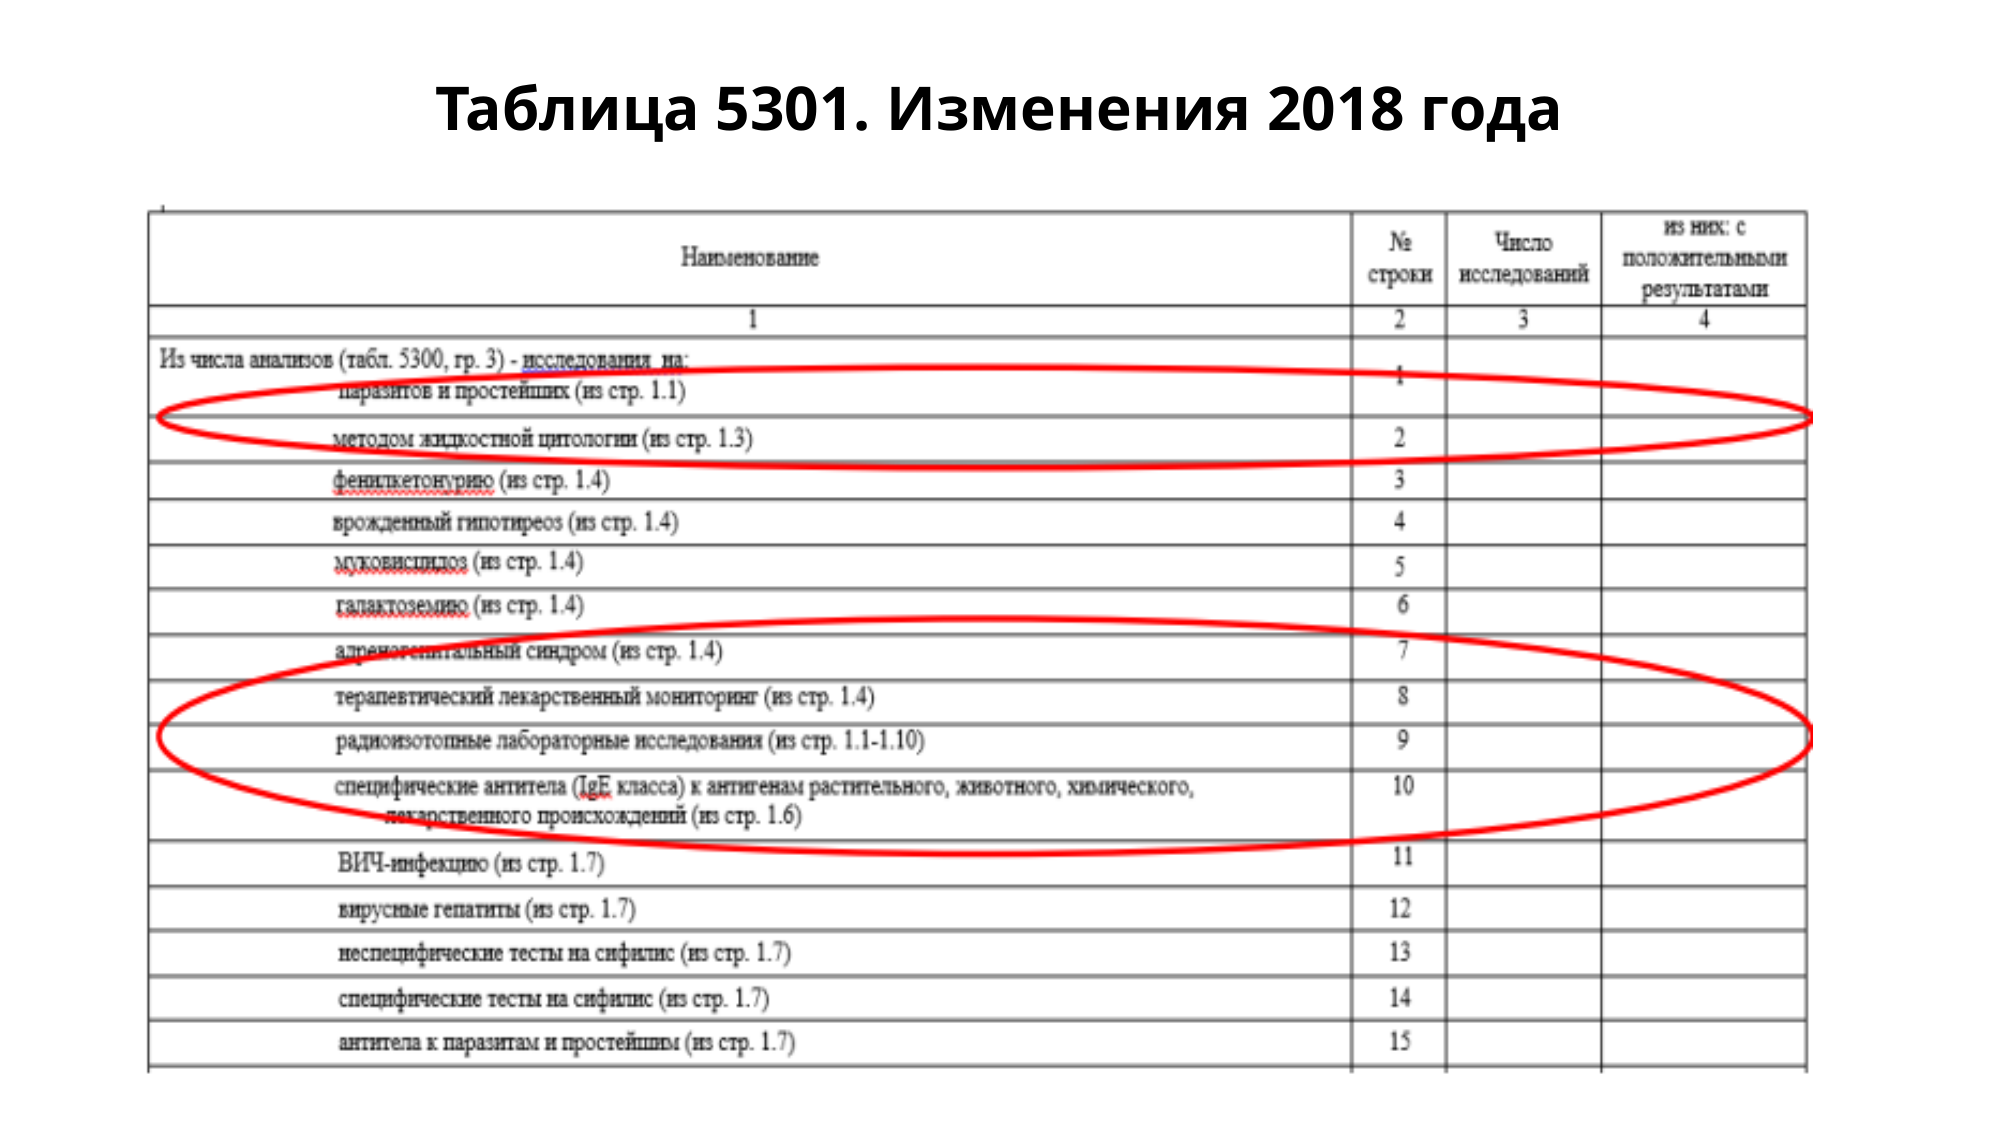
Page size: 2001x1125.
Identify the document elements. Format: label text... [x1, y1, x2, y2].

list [134, 188, 1813, 1085]
title Таблица 5301. Изменения 2018 года [137, 59, 1863, 162]
